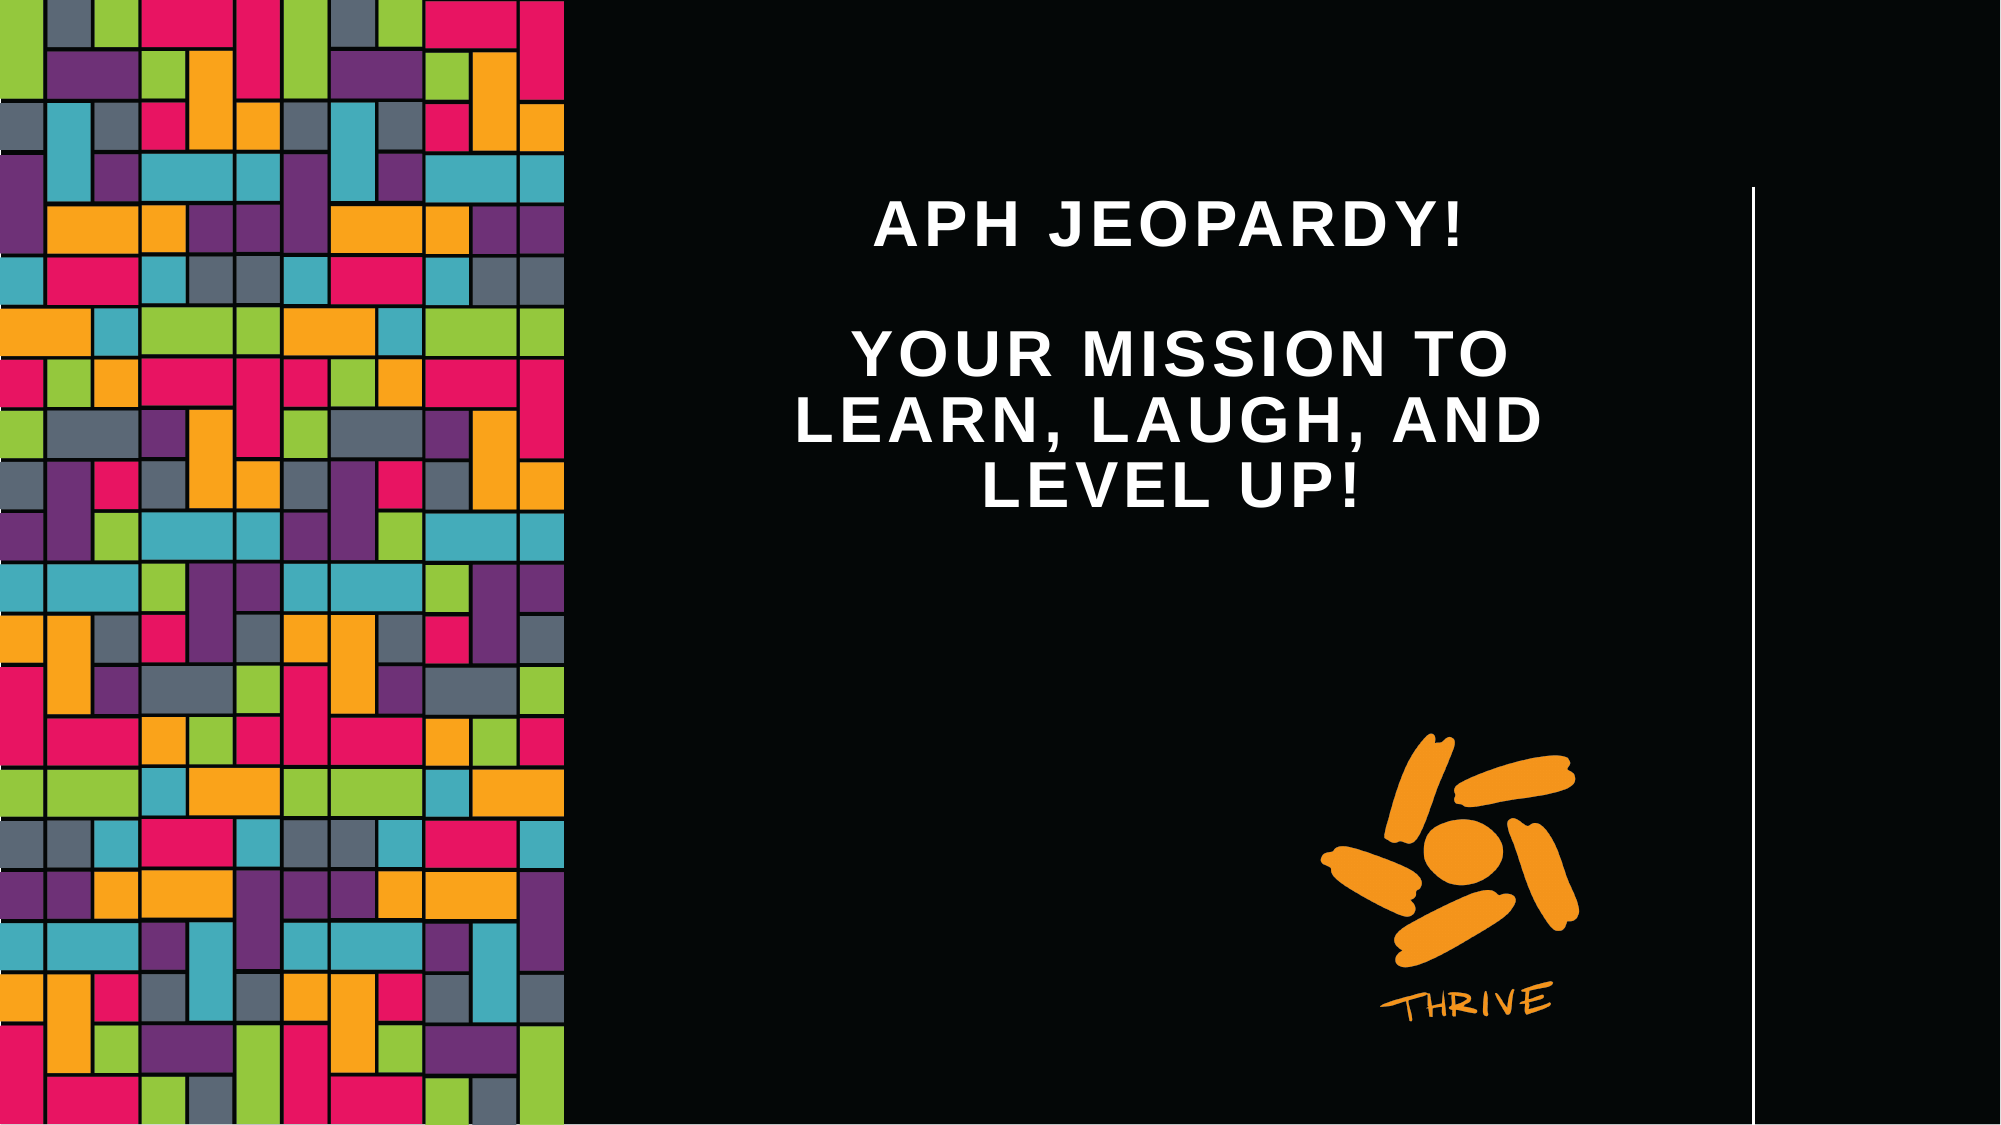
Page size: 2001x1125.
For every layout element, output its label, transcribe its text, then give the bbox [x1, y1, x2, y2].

title APH Jeopardy! Your Mission to Learn, laugh, and level up! [677, 186, 1666, 531]
picture [0, 0, 2001, 1125]
